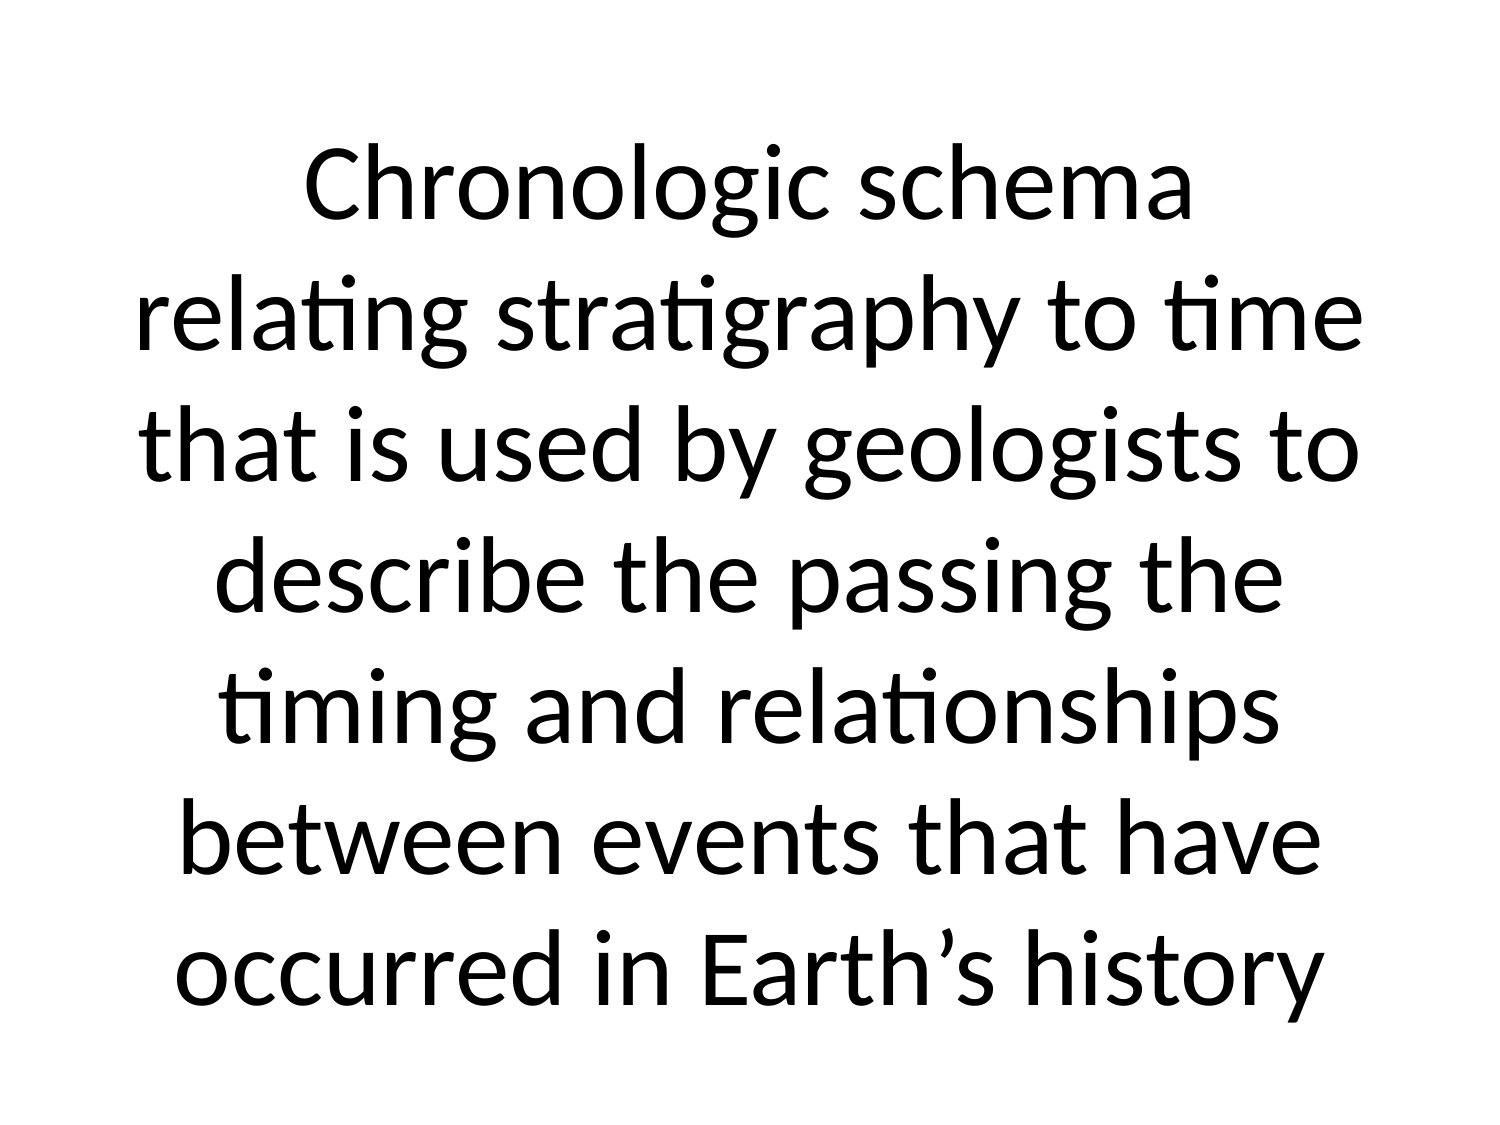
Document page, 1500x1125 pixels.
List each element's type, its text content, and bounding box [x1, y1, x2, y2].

title Chronologic schema relating stratigraphy to time that is used by geologists to describe the passing the timing and relationships between events that have occurred in Earth’s history [112, 50, 1388, 1088]
